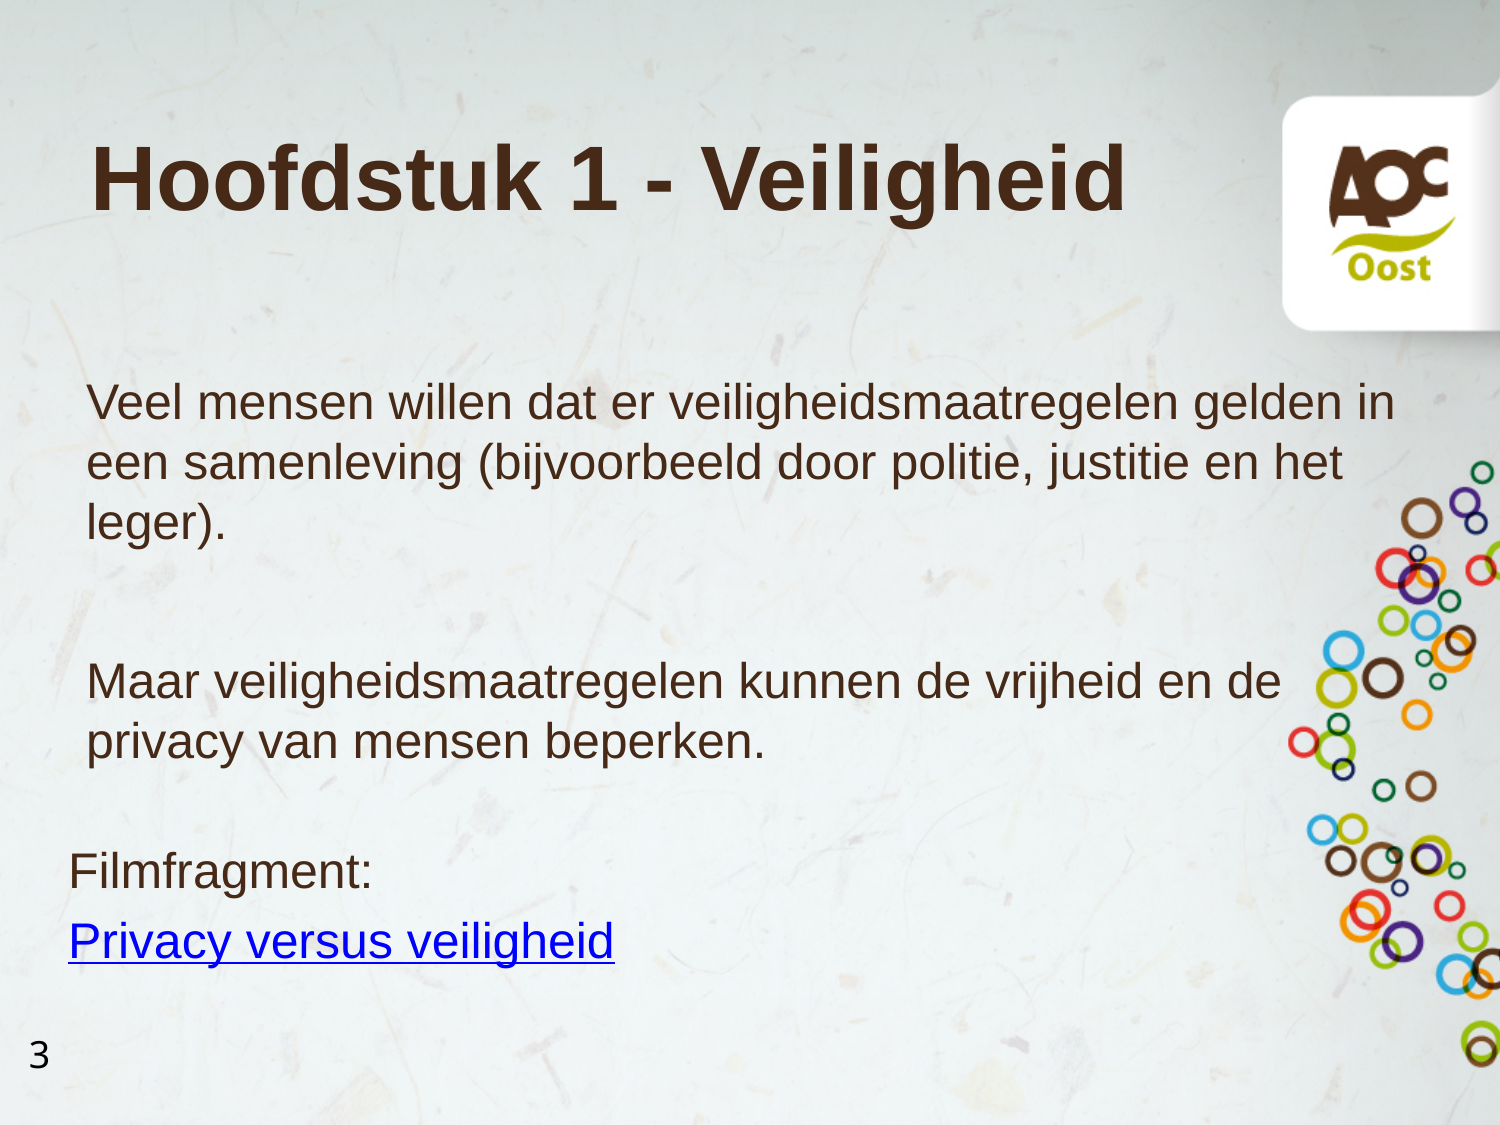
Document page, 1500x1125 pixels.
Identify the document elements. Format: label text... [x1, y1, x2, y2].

title Hoofdstuk 1 - Veiligheid [75, 79, 1247, 268]
list Veel mensen willen dat er veiligheidsmaatregelen gelden in een samenleving (bijvoorbeeld door politie, justitie en het leger). Maar veiligheidsmaatregelen kunnen de vrijheid en de privacy van mensen beperken. Filmfragment: Privacy versus veiligheid [53, 361, 1425, 1105]
slide_number 3 [13, 1023, 111, 1105]
picture [0, 0, 1500, 1125]
